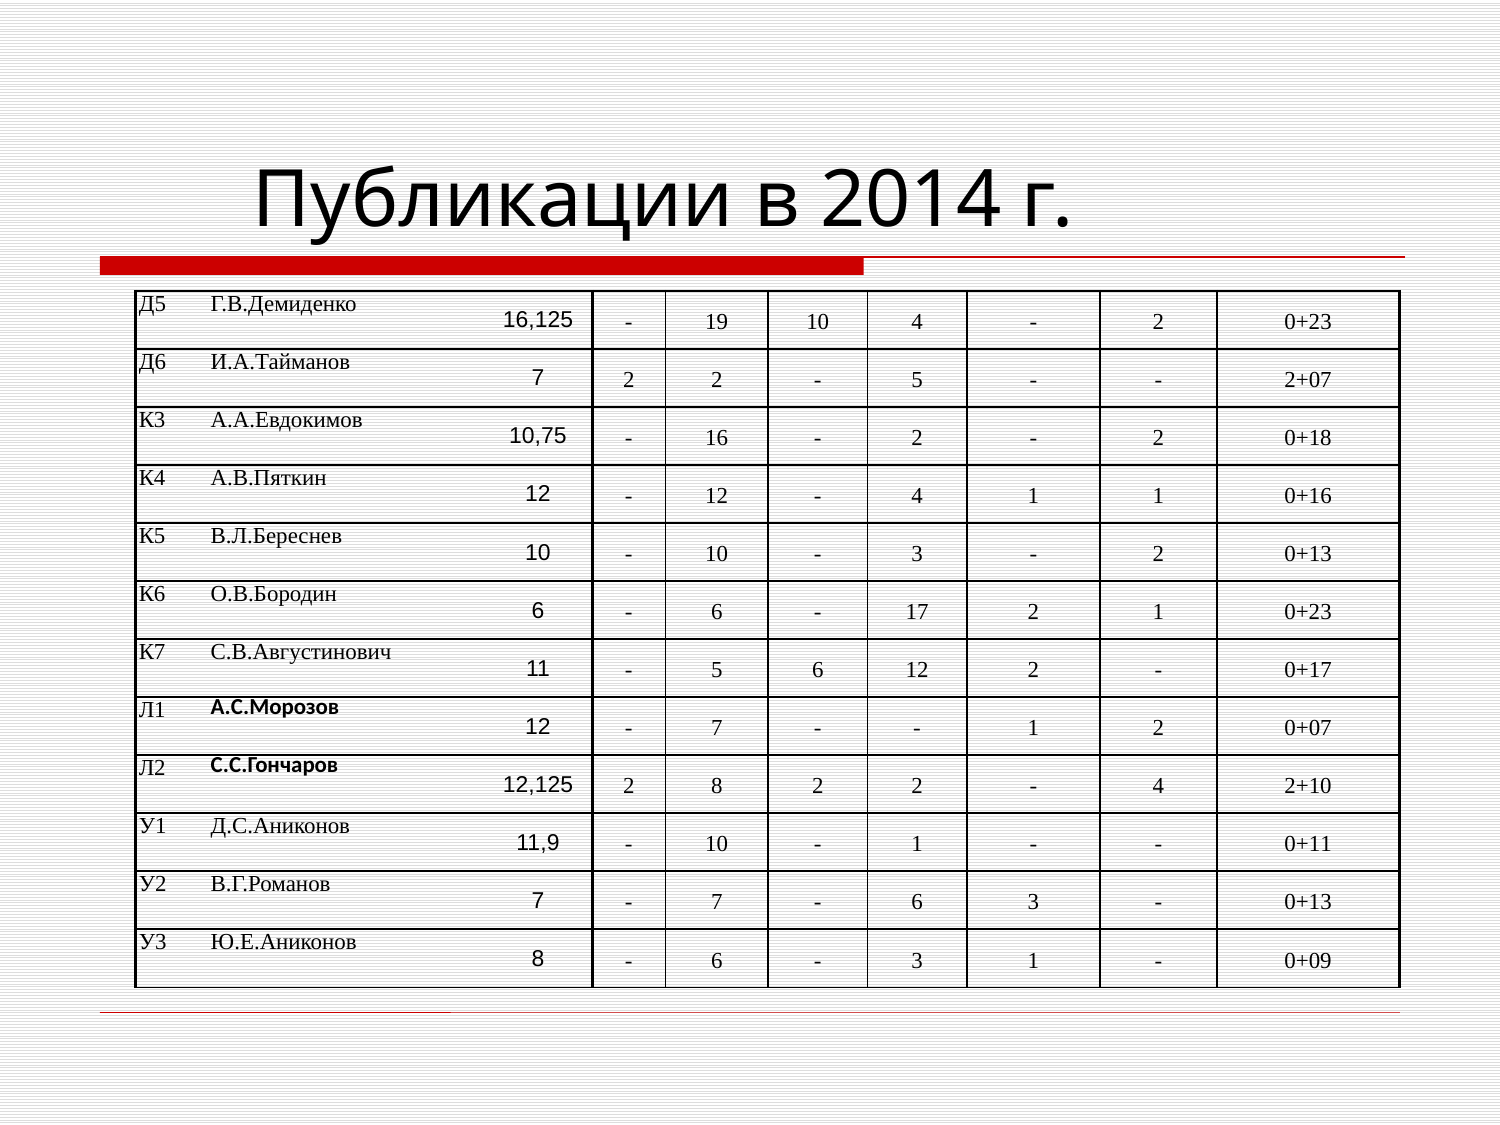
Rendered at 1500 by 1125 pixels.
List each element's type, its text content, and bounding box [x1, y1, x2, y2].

table_cell - [594, 524, 665, 580]
table_cell - [594, 872, 665, 928]
table_cell 11,9 [484, 814, 591, 870]
table_cell 1 [868, 814, 966, 870]
table_cell 11 [484, 640, 591, 696]
table_cell 2 [868, 408, 966, 464]
table_cell 0+13 [1218, 524, 1398, 580]
table_cell 1 [968, 930, 1099, 987]
table_cell - [769, 408, 867, 464]
table_cell 12,125 [484, 756, 591, 812]
table_cell 7 [666, 872, 767, 928]
table_cell - [968, 350, 1099, 406]
table_cell 12 [484, 466, 591, 522]
table_cell 0+23 [1218, 582, 1398, 638]
table_header - [594, 292, 665, 348]
table_cell - [769, 524, 867, 580]
table_header 16,125 [484, 292, 591, 348]
table_cell 6 [666, 582, 767, 638]
table_cell - [594, 466, 665, 522]
table_cell 2 [594, 756, 665, 812]
title Публикации в 2014 г. [93, 49, 1407, 250]
table_cell - [769, 466, 867, 522]
table_cell 1 [968, 698, 1099, 754]
table_cell - [769, 814, 867, 870]
table_cell 2 [868, 756, 966, 812]
table_cell Ю.Е.Аниконов [208, 930, 484, 987]
table_cell - [1101, 872, 1216, 928]
table_cell У3 [137, 930, 208, 987]
table_cell - [1101, 814, 1216, 870]
table_header 19 [666, 292, 767, 348]
table_cell 7 [666, 698, 767, 754]
table_cell 7 [484, 872, 591, 928]
table_cell 7 [484, 350, 591, 406]
table_cell В.Г.Романов [208, 872, 484, 928]
table_cell 2 [666, 350, 767, 406]
table_cell 0+17 [1218, 640, 1398, 696]
table_cell 12 [484, 698, 591, 754]
table_cell 0+09 [1218, 930, 1398, 987]
table_cell 0+18 [1218, 408, 1398, 464]
table_cell С.С.Гончаров [208, 756, 484, 812]
table_cell 4 [1101, 756, 1216, 812]
table_header 10 [769, 292, 867, 348]
table_cell 2 [968, 582, 1099, 638]
table_cell 6 [484, 582, 591, 638]
table_cell А.В.Пяткин [208, 466, 484, 522]
table_cell 3 [868, 524, 966, 580]
table_cell - [594, 582, 665, 638]
table_cell 0+11 [1218, 814, 1398, 870]
table_cell 0+07 [1218, 698, 1398, 754]
table_cell 1 [1101, 582, 1216, 638]
table_cell - [1101, 930, 1216, 987]
table_cell В.Л.Береснев [208, 524, 484, 580]
table_cell Д.С.Аниконов [208, 814, 484, 870]
table_header 4 [868, 292, 966, 348]
table_cell - [868, 698, 966, 754]
table_cell - [769, 872, 867, 928]
table_cell 8 [666, 756, 767, 812]
table_cell 1 [968, 466, 1099, 522]
table_cell 5 [666, 640, 767, 696]
table_cell Л1 [137, 698, 208, 754]
table_cell 10 [484, 524, 591, 580]
table_cell 2+10 [1218, 756, 1398, 812]
table_cell 6 [769, 640, 867, 696]
table_cell 0+13 [1218, 872, 1398, 928]
table_cell И.А.Тайманов [208, 350, 484, 406]
table_cell А.С.Морозов [208, 698, 484, 754]
table_cell - [594, 930, 665, 987]
table_cell 17 [868, 582, 966, 638]
table_cell 12 [666, 466, 767, 522]
table_header 2 [1101, 292, 1216, 348]
table_cell О.В.Бородин [208, 582, 484, 638]
table_cell - [594, 408, 665, 464]
table_cell 6 [868, 872, 966, 928]
table_cell К4 [137, 466, 208, 522]
table_cell У1 [137, 814, 208, 870]
table_cell 3 [968, 872, 1099, 928]
table_cell - [968, 408, 1099, 464]
table_cell - [968, 524, 1099, 580]
table_header - [968, 292, 1099, 348]
table_cell - [594, 698, 665, 754]
table_header Г.В.Демиденко [208, 292, 484, 348]
table_cell 4 [868, 466, 966, 522]
table_cell - [594, 814, 665, 870]
table_header 0+23 [1218, 292, 1398, 348]
table_cell 0+16 [1218, 466, 1398, 522]
table_cell А.А.Евдокимов [208, 408, 484, 464]
table_cell 2+07 [1218, 350, 1398, 406]
table_cell 10 [666, 524, 767, 580]
table_cell У2 [137, 872, 208, 928]
table_cell 1 [1101, 466, 1216, 522]
table_cell - [769, 582, 867, 638]
table_cell 2 [769, 756, 867, 812]
table_cell 16 [666, 408, 767, 464]
table_cell 2 [1101, 524, 1216, 580]
table_cell 6 [666, 930, 767, 987]
table_cell - [1101, 640, 1216, 696]
table_header Д5 [137, 292, 208, 348]
table_cell - [594, 640, 665, 696]
table_cell - [769, 350, 867, 406]
table_cell К6 [137, 582, 208, 638]
table_cell Д6 [137, 350, 208, 406]
table_cell 8 [484, 930, 591, 987]
table_cell 12 [868, 640, 966, 696]
table_cell 2 [1101, 408, 1216, 464]
table_cell - [968, 756, 1099, 812]
table_cell 3 [868, 930, 966, 987]
table_cell 2 [968, 640, 1099, 696]
table_cell К7 [137, 640, 208, 696]
table_cell Л2 [137, 756, 208, 812]
table_cell С.В.Августинович [208, 640, 484, 696]
table_cell - [1101, 350, 1216, 406]
table_cell 2 [1101, 698, 1216, 754]
table_cell К5 [137, 524, 208, 580]
table_cell 5 [868, 350, 966, 406]
table_cell - [968, 814, 1099, 870]
table_cell К3 [137, 408, 208, 464]
table_cell 10,75 [484, 408, 591, 464]
table_cell - [769, 930, 867, 987]
table_cell - [769, 698, 867, 754]
table_cell 10 [666, 814, 767, 870]
table_cell 2 [594, 350, 665, 406]
